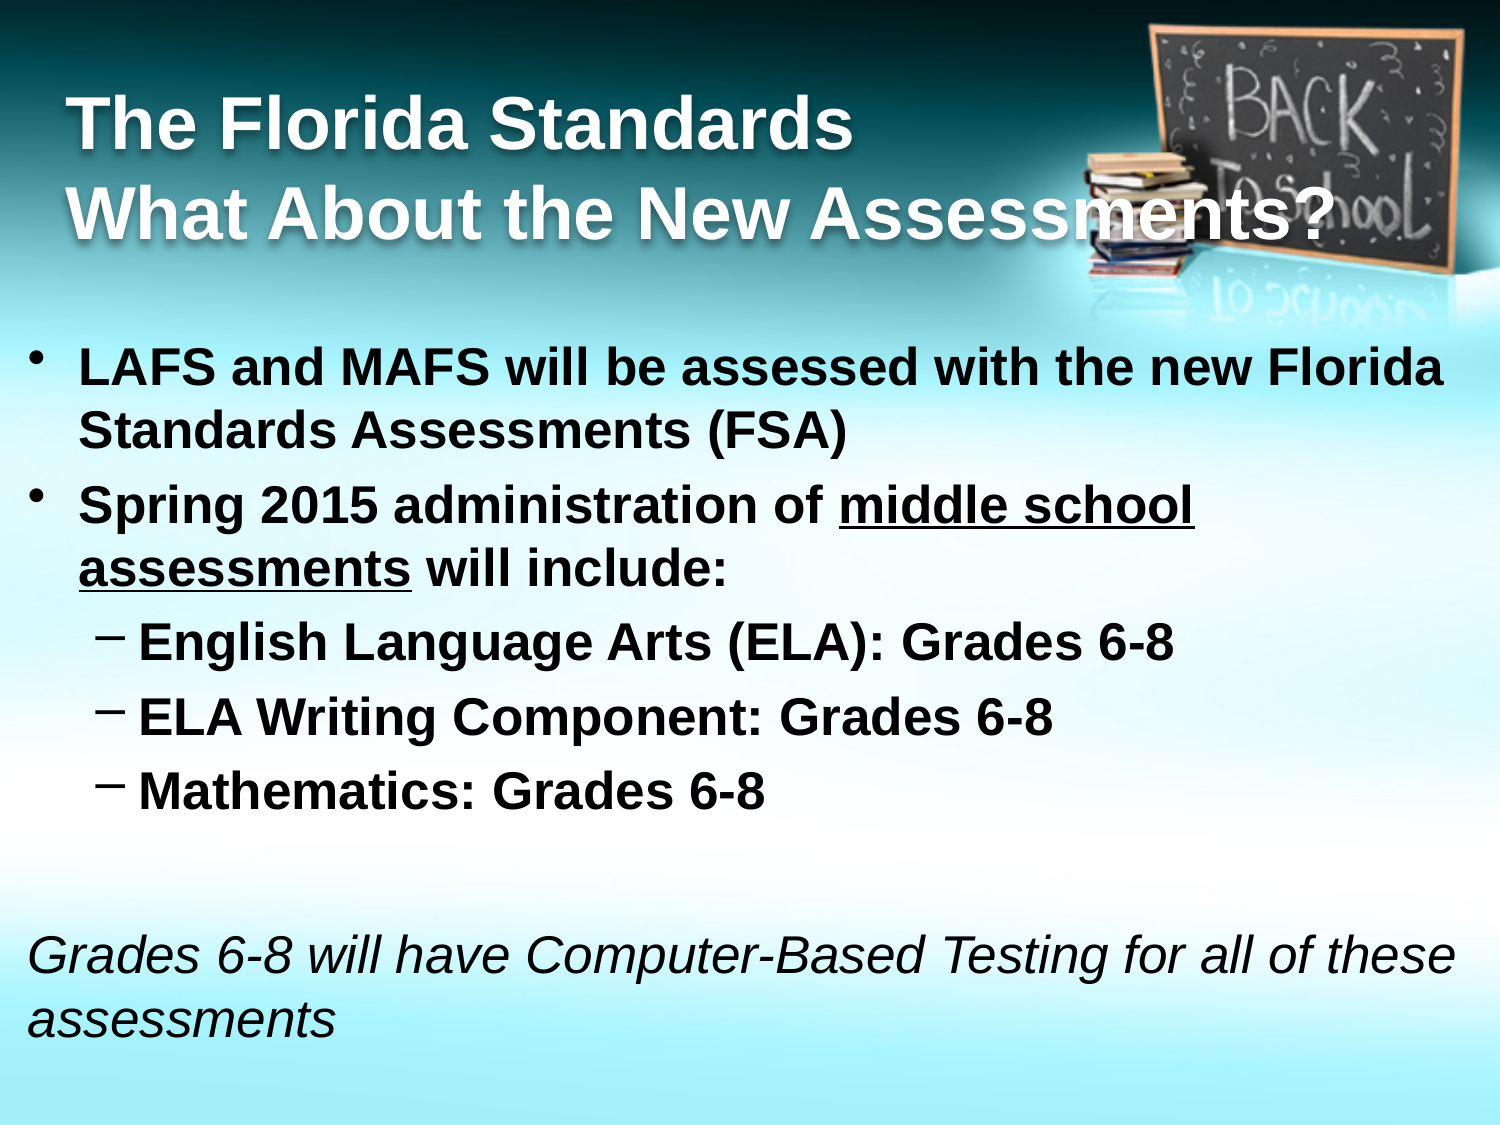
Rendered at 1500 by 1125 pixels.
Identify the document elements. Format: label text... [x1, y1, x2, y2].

title The Florida Standards What About the New Assessments? [50, 37, 1375, 293]
list LAFS and MAFS will be assessed with the new Florida Standards Assessments (FSA) Spring 2015 administration of middle school assessments will include: English Language Arts (ELA): Grades 6-8 ELA Writing Component: Grades 6-8 Mathematics: Grades 6-8 Grades 6-8 will have Computer-Based Testing for all of these assessments [12, 324, 1500, 1063]
picture [0, 0, 1500, 1125]
